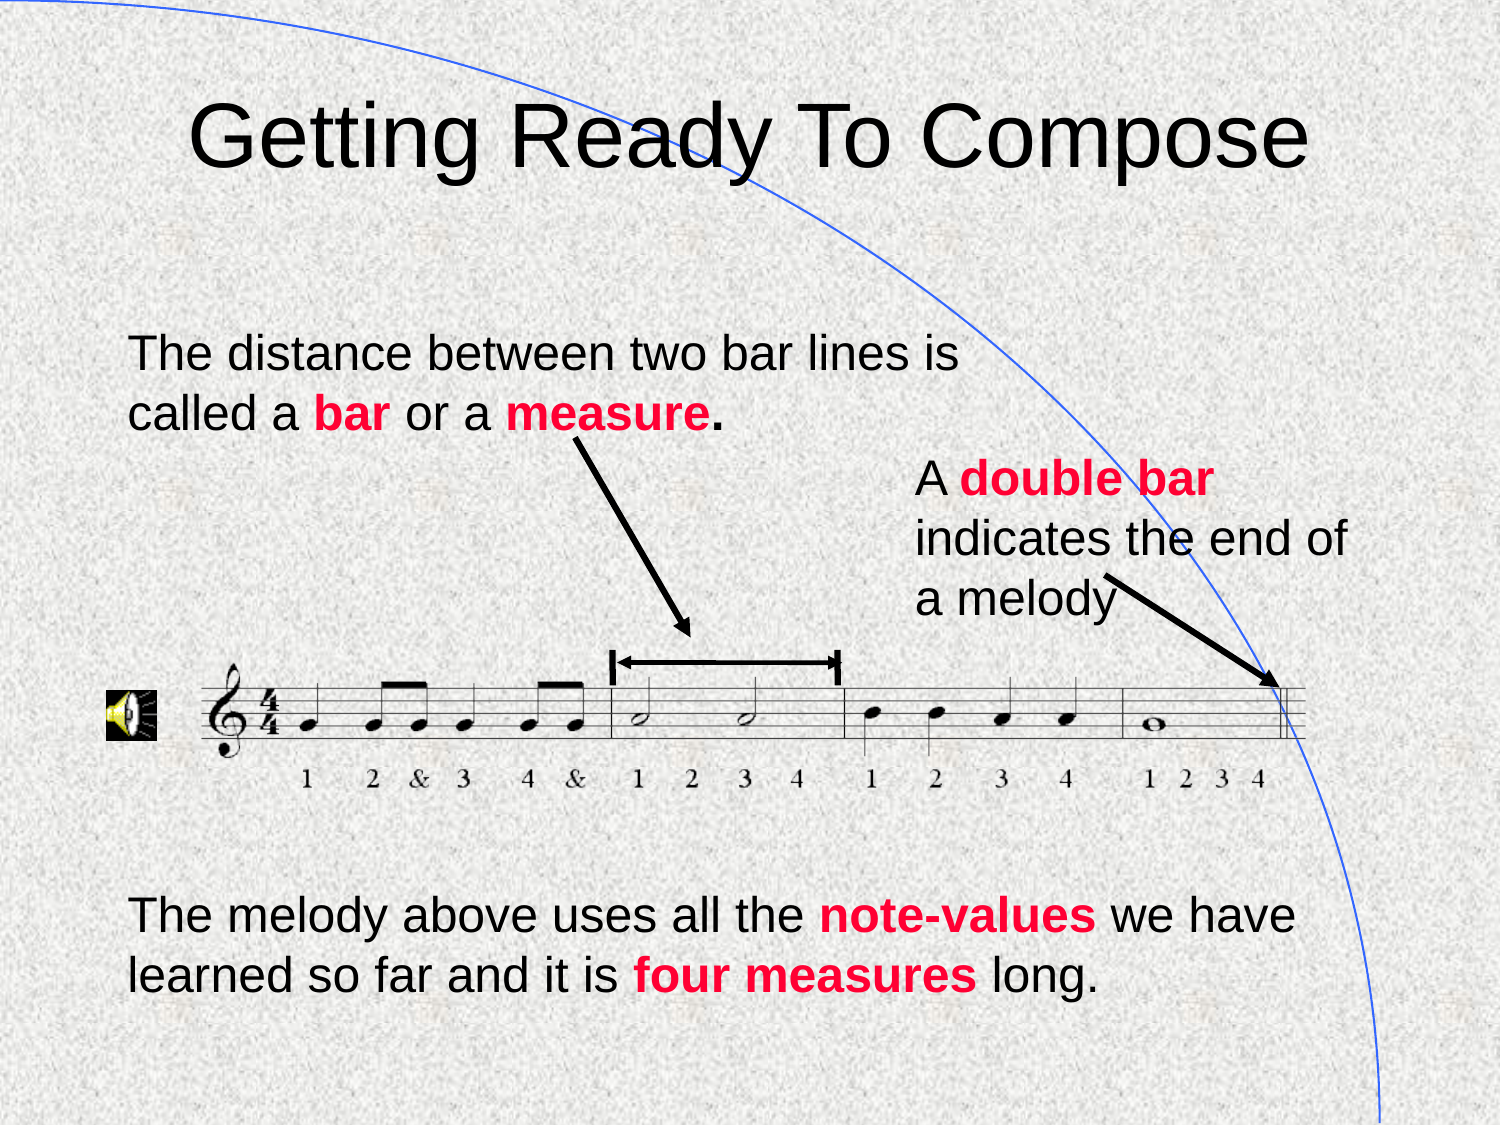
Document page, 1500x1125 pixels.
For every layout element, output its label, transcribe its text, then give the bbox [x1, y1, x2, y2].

picture [1013, 364, 1089, 437]
text_box The distance between two bar lines is called a bar or a measure. [112, 312, 1013, 448]
text_box A double bar indicates the end of a melody [900, 437, 1400, 633]
text_box The melody above uses all the note-values we have learned so far and it is four measures long. [112, 874, 1450, 1011]
text_box [574, 437, 691, 638]
title Getting Ready To Compose [49, 68, 1451, 195]
picture [0, 0, 1500, 1125]
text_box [99, 690, 163, 788]
